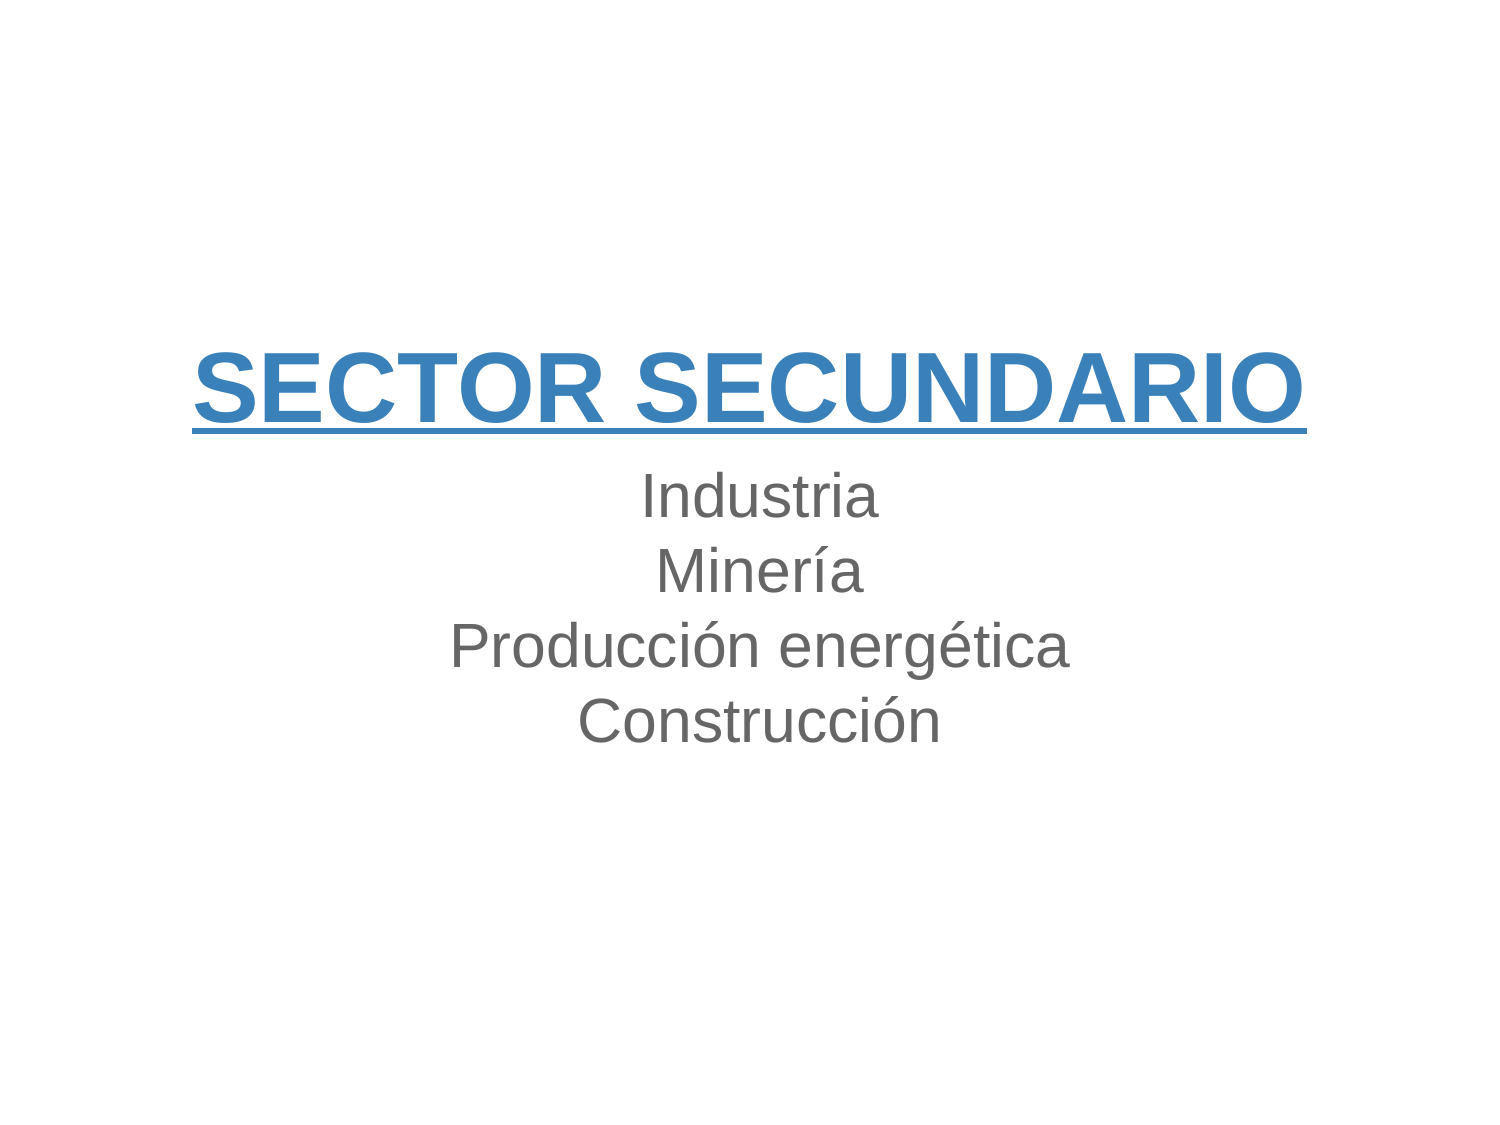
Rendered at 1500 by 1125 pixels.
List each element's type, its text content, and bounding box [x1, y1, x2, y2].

subtitle Industria Minería Producción energética Construcción [122, 440, 1398, 612]
title SECTOR SECUNDARIO [112, 204, 1388, 458]
